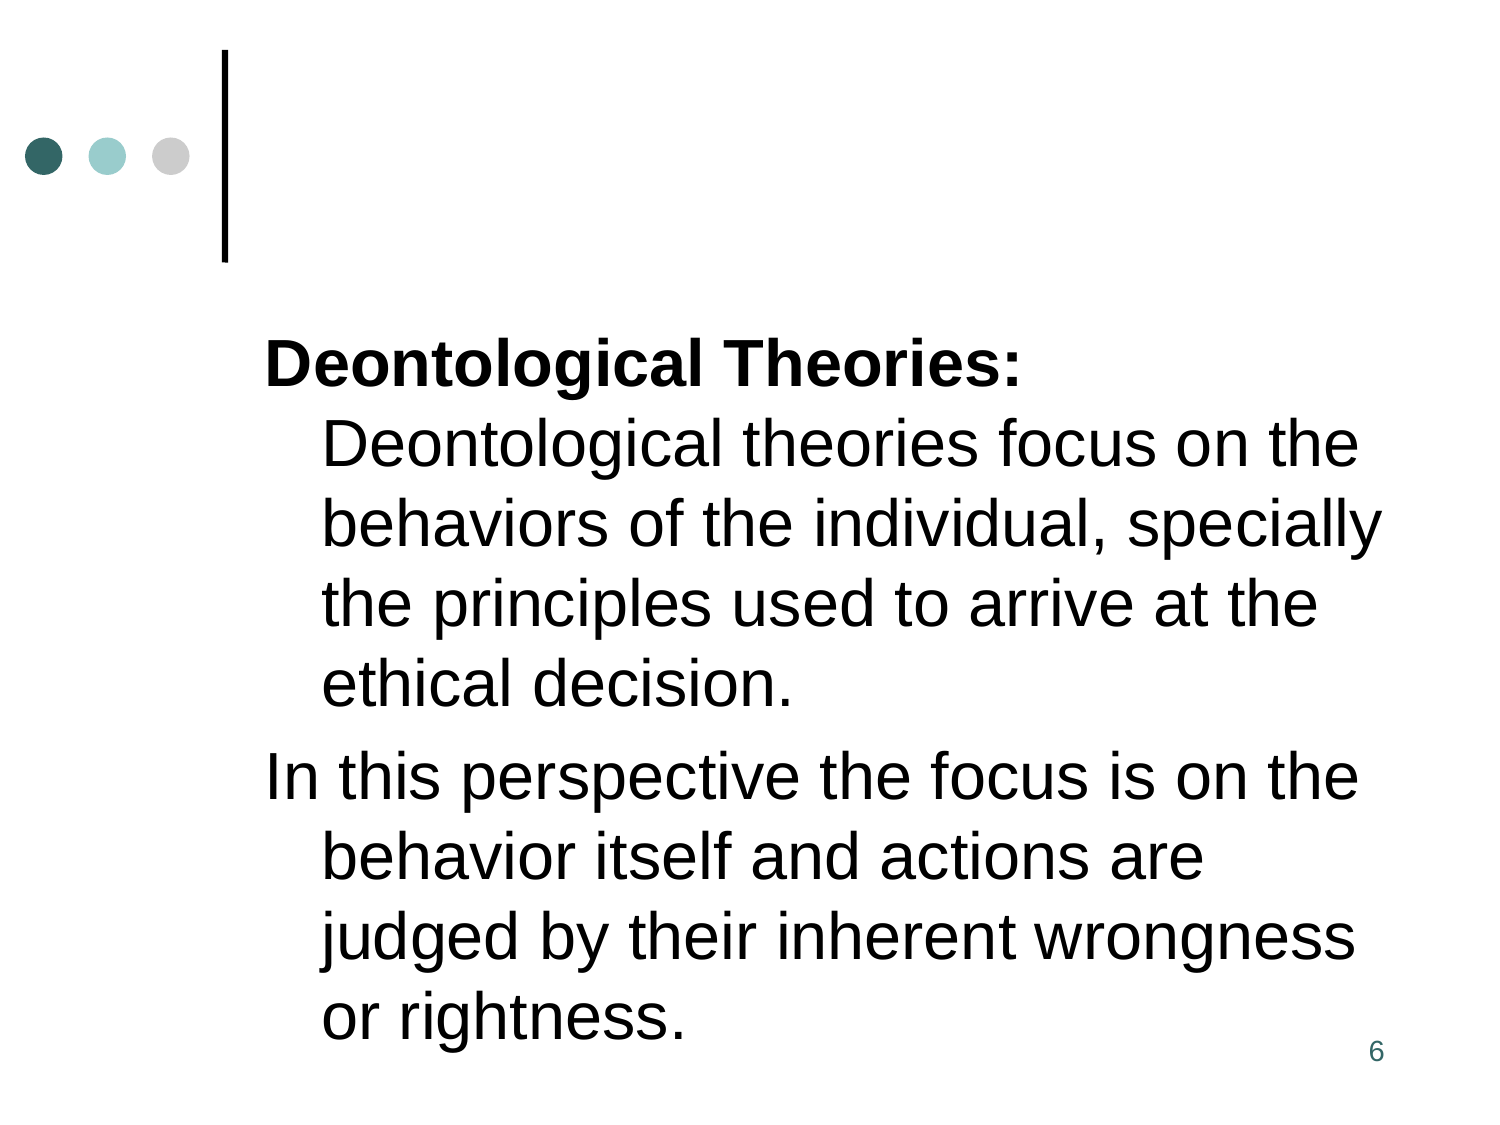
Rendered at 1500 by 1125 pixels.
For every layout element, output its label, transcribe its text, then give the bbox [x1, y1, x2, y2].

list Deontological Theories: Deontological theories focus on the behaviors of the individual, specially the principles used to arrive at the ethical decision. In this perspective the focus is on the behavior itself and actions are judged by their inherent wrongness or rightness. [249, 312, 1400, 988]
slide_number 6 [1187, 1025, 1400, 1100]
